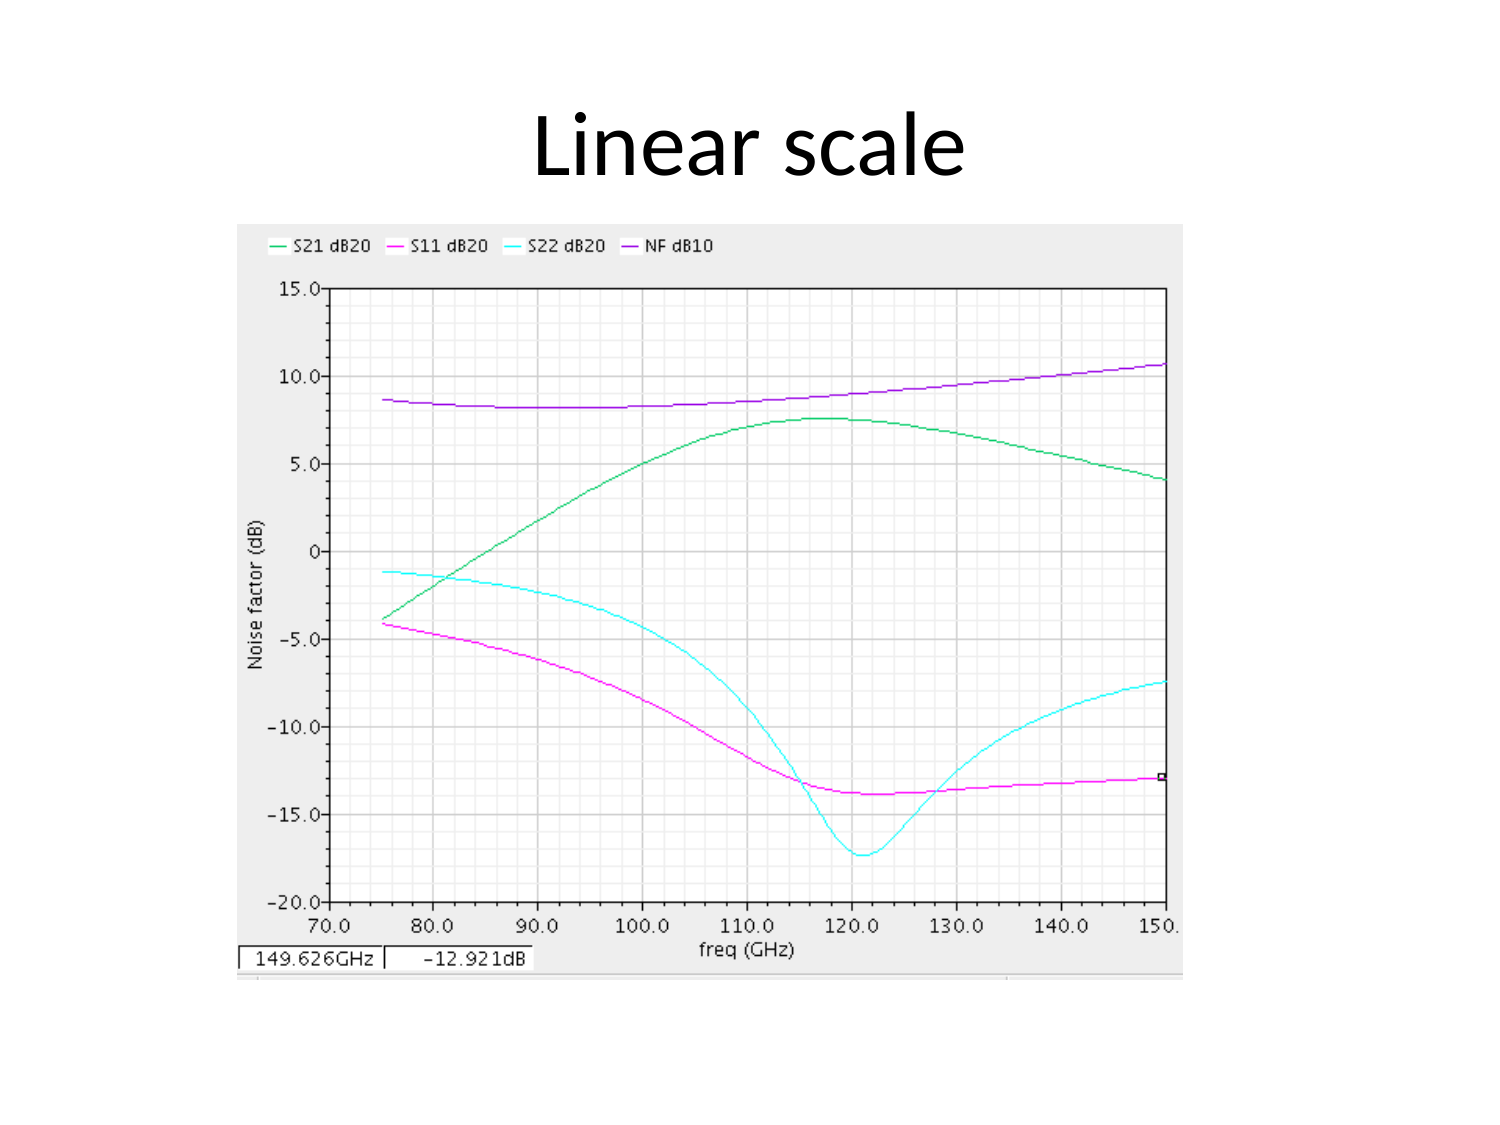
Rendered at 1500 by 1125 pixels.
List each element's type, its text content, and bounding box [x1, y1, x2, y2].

picture [237, 224, 1184, 980]
title Linear scale [75, 45, 1425, 233]
